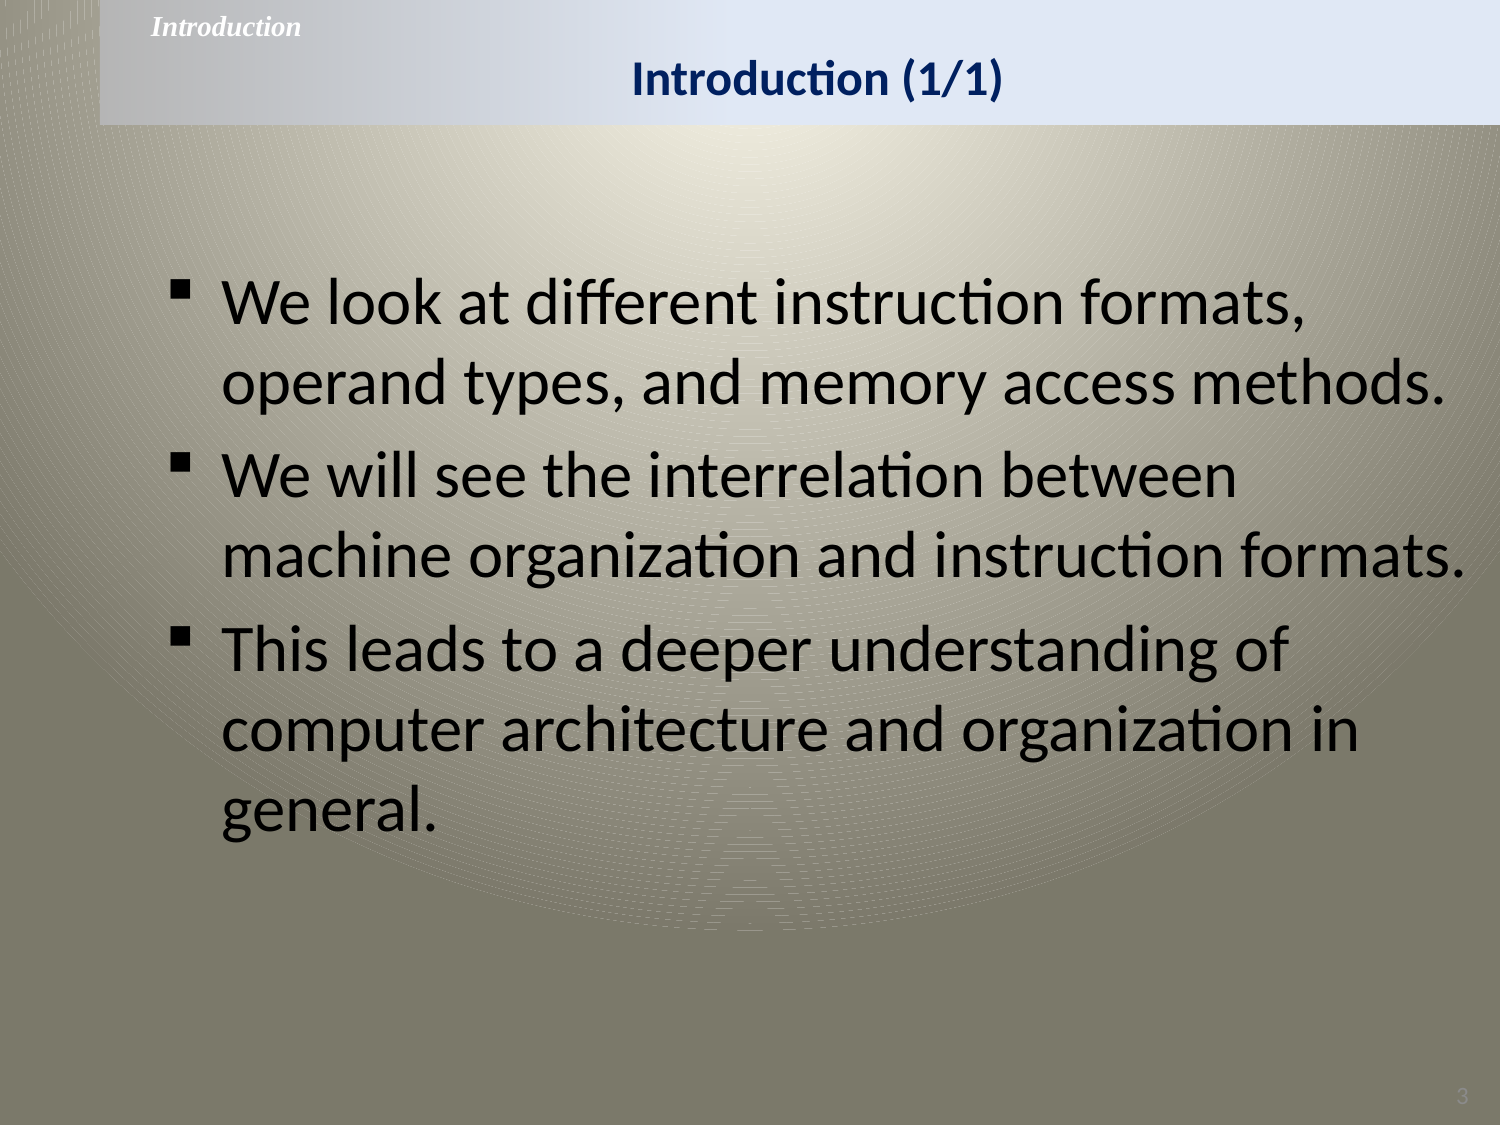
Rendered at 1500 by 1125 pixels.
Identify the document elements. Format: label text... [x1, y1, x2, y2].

title Introduction (1/1) [135, 37, 1500, 113]
list We look at different instruction formats, operand types, and memory access methods. We will see the interrelation between machine organization and instruction formats. This leads to a deeper understanding of computer architecture and organization in general. [150, 249, 1488, 993]
list Introduction [135, 0, 625, 50]
